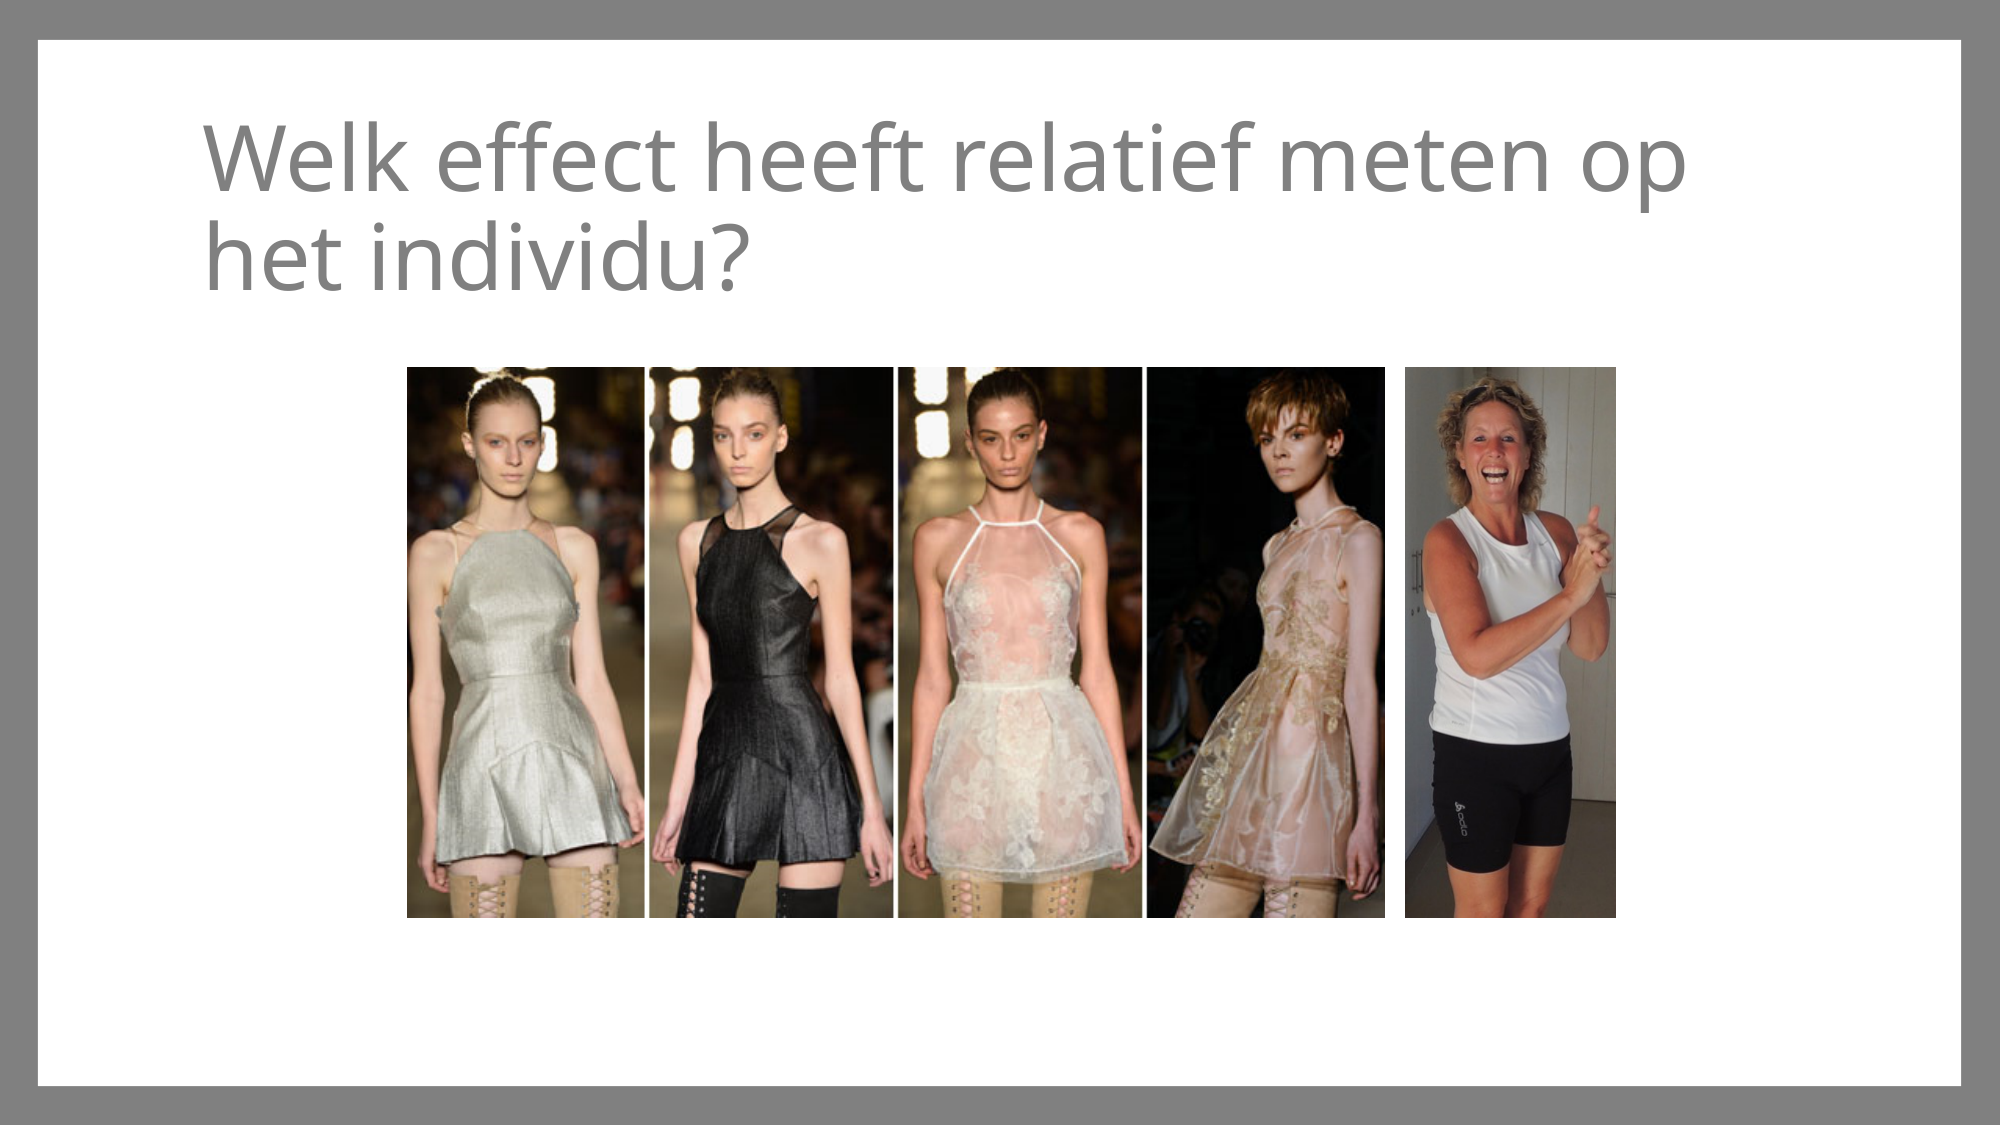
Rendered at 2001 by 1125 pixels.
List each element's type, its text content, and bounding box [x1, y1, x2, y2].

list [407, 367, 1385, 918]
picture [1400, 367, 1616, 918]
title Welk effect heeft relatief meten op het individu? [187, 99, 1808, 323]
